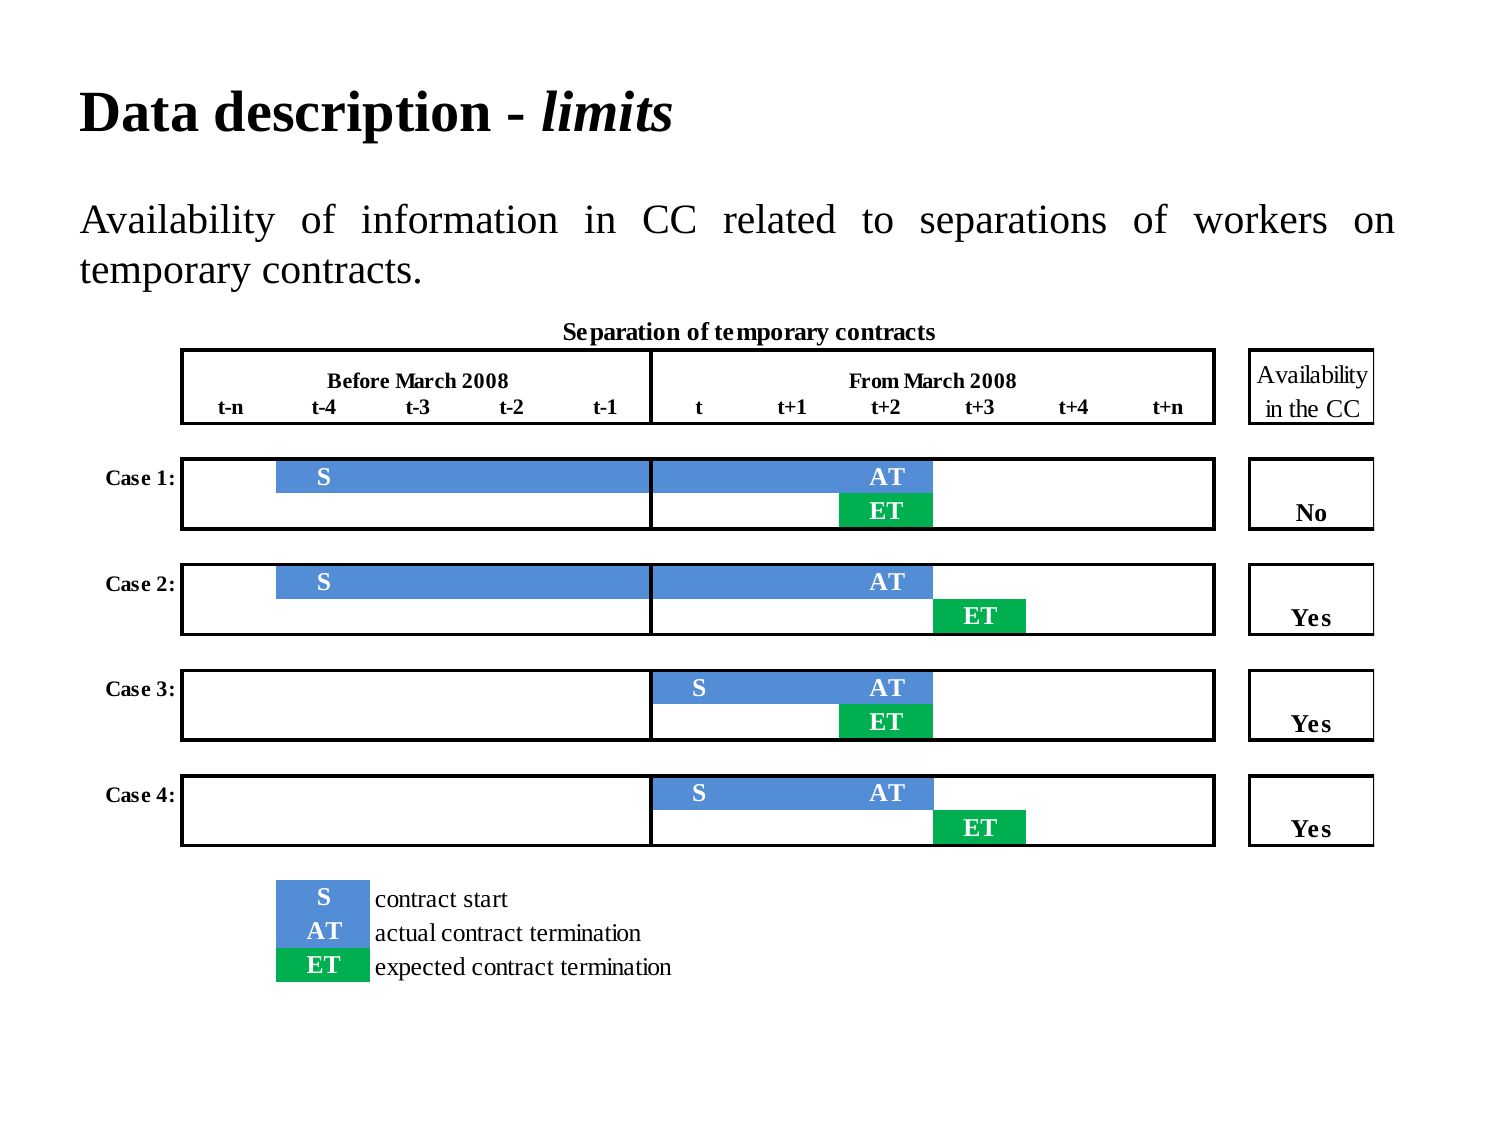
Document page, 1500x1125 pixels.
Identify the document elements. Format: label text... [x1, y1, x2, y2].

text_box Data description - limits [64, 66, 1340, 149]
text_box Availability of information in CC related to separations of workers on temporary contracts. [64, 184, 1412, 300]
picture [100, 314, 1377, 984]
